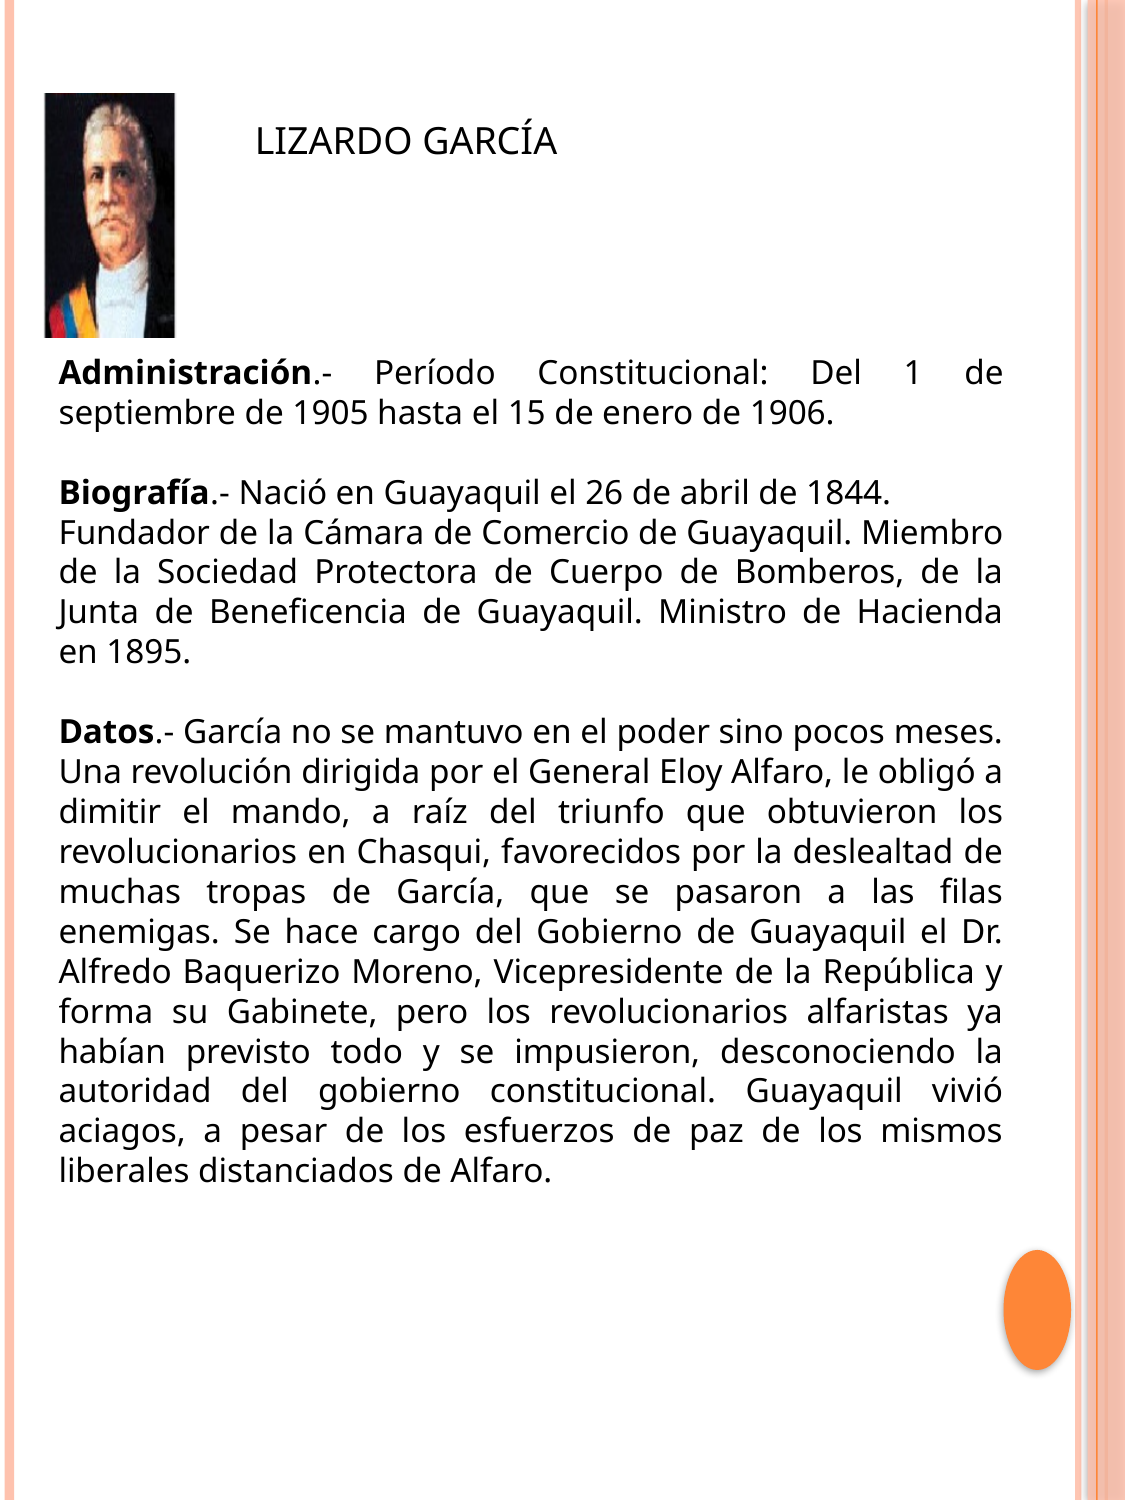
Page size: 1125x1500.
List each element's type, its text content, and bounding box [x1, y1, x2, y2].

text_box Administración.- Período Constitucional: Del 1 de septiembre de 1905 hasta el 15 de enero de 1906. Biografía.- Nació en Guayaquil el 26 de abril de 1844. Fundador de la Cámara de Comercio de Guayaquil. Miembro de la Sociedad Protectora de Cuerpo de Bomberos, de la Junta de Beneficencia de Guayaquil. Ministro de Hacienda en 1895. Datos.- García no se mantuvo en el poder sino pocos meses. Una revolución dirigida por el General Eloy Alfaro, le obligó a dimitir el mando, a raíz del triunfo que obtuvieron los revolucionarios en Chasqui, favorecidos por la deslealtad de muchas tropas de García, que se pasaron a las filas enemigas. Se hace cargo del Gobierno de Guayaquil el Dr. Alfredo Baquerizo Moreno, Vicepresidente de la República y forma su Gabinete, pero los revolucionarios alfaristas ya habían previsto todo y se impusieron, desconociendo la autoridad del gobierno constitucional. Guayaquil vivió aciagos, a pesar de los esfuerzos de paz de los mismos liberales distanciados de Alfaro. [43, 343, 1020, 1237]
text_box LIZARDO GARCÍA [240, 109, 583, 170]
picture [43, 93, 177, 338]
